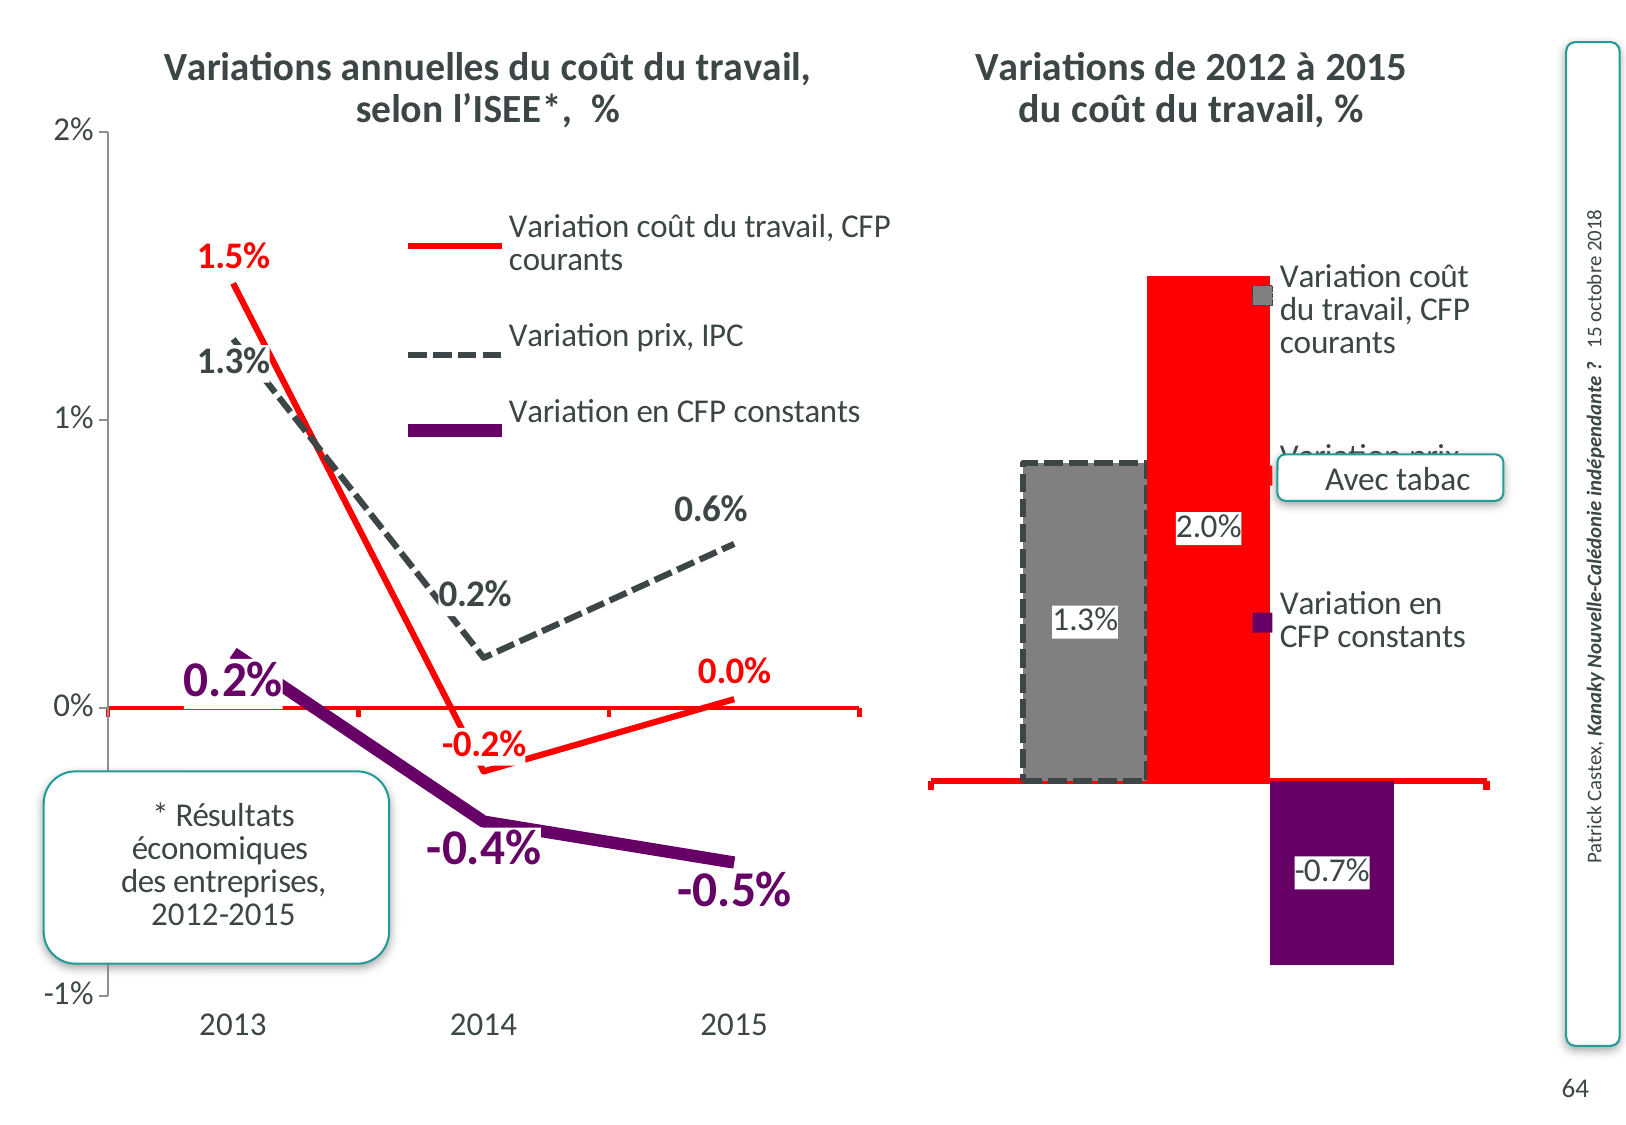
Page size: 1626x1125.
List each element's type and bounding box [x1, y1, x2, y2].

chart [31, 36, 1504, 1097]
